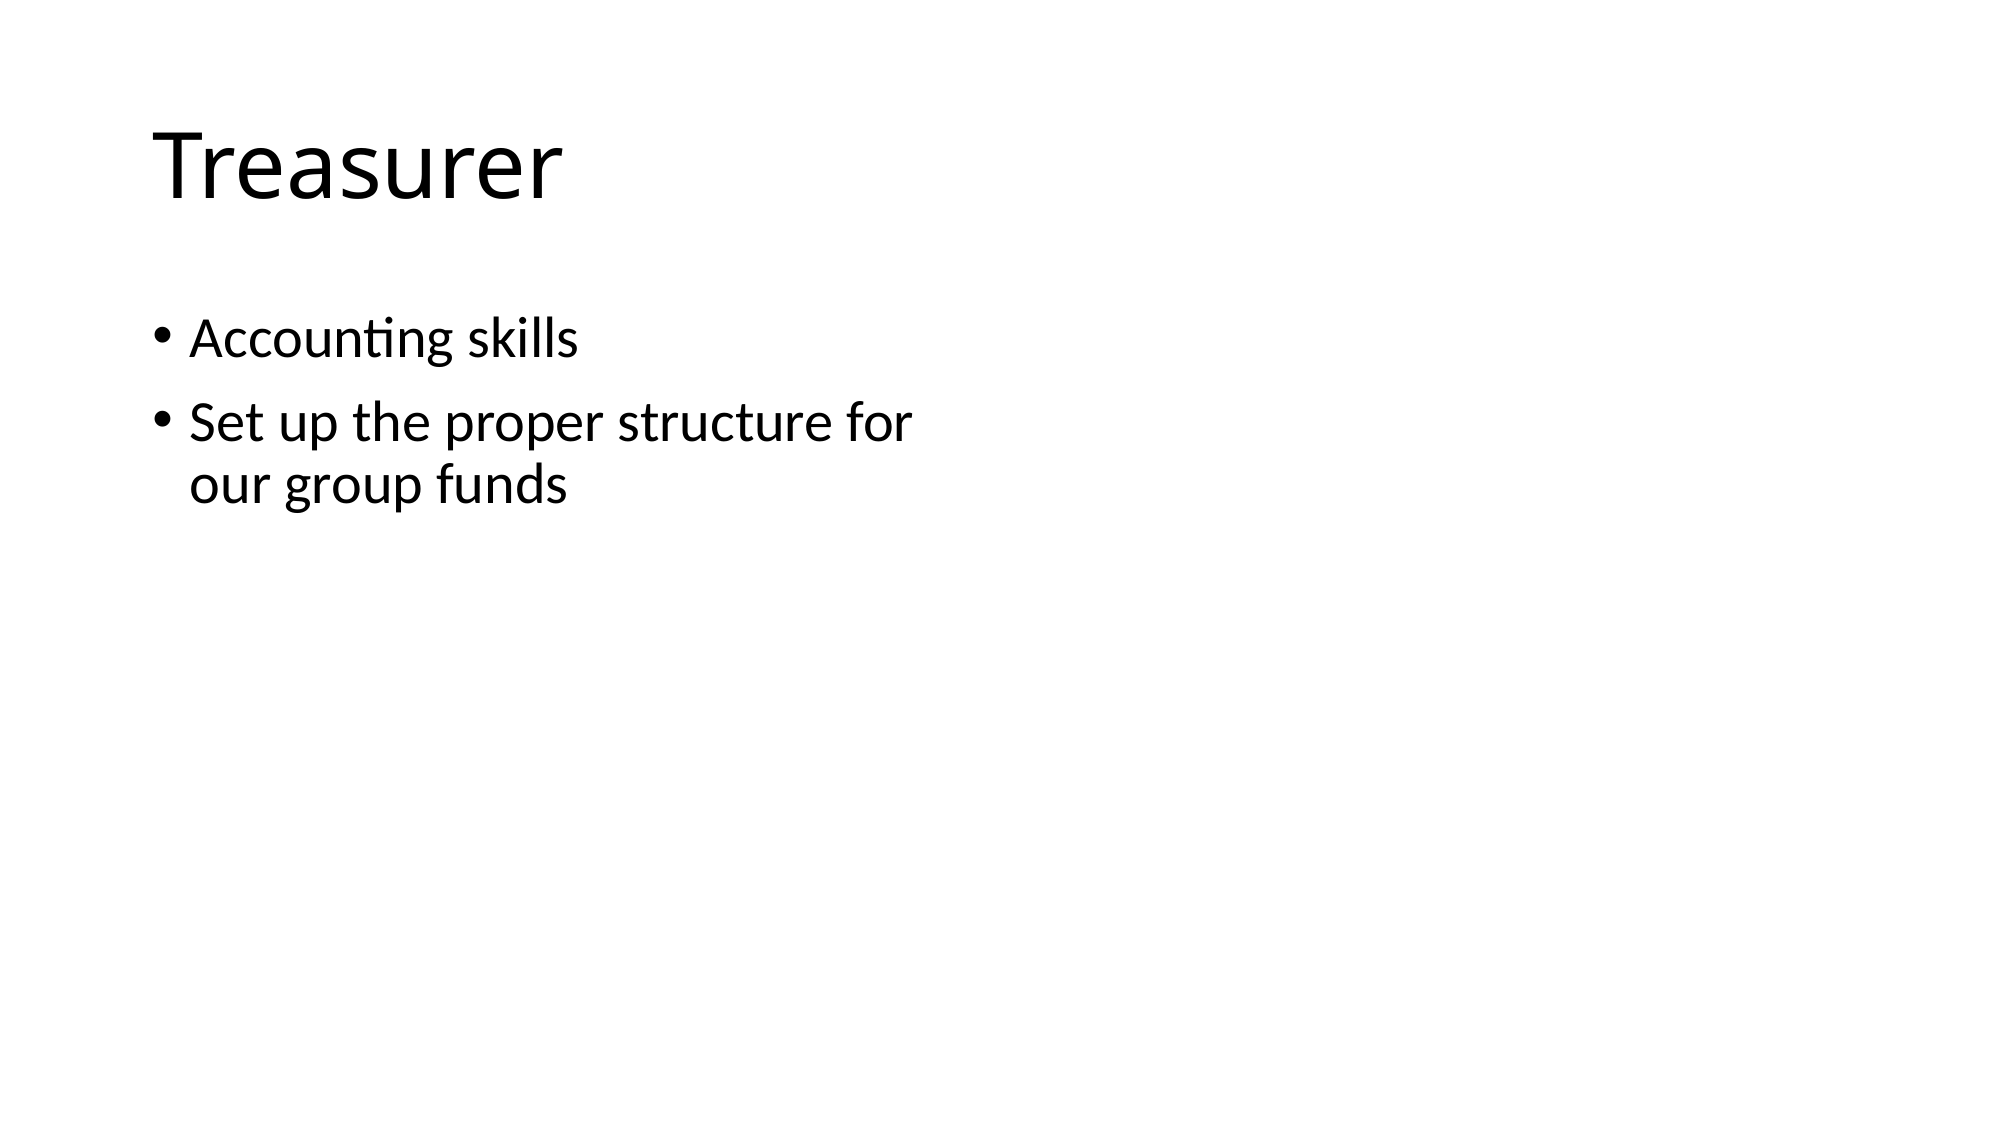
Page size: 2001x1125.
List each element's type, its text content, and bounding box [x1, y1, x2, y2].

title Treasurer [137, 59, 1863, 278]
list Accounting skills Set up the proper structure for our group funds [137, 299, 962, 1014]
